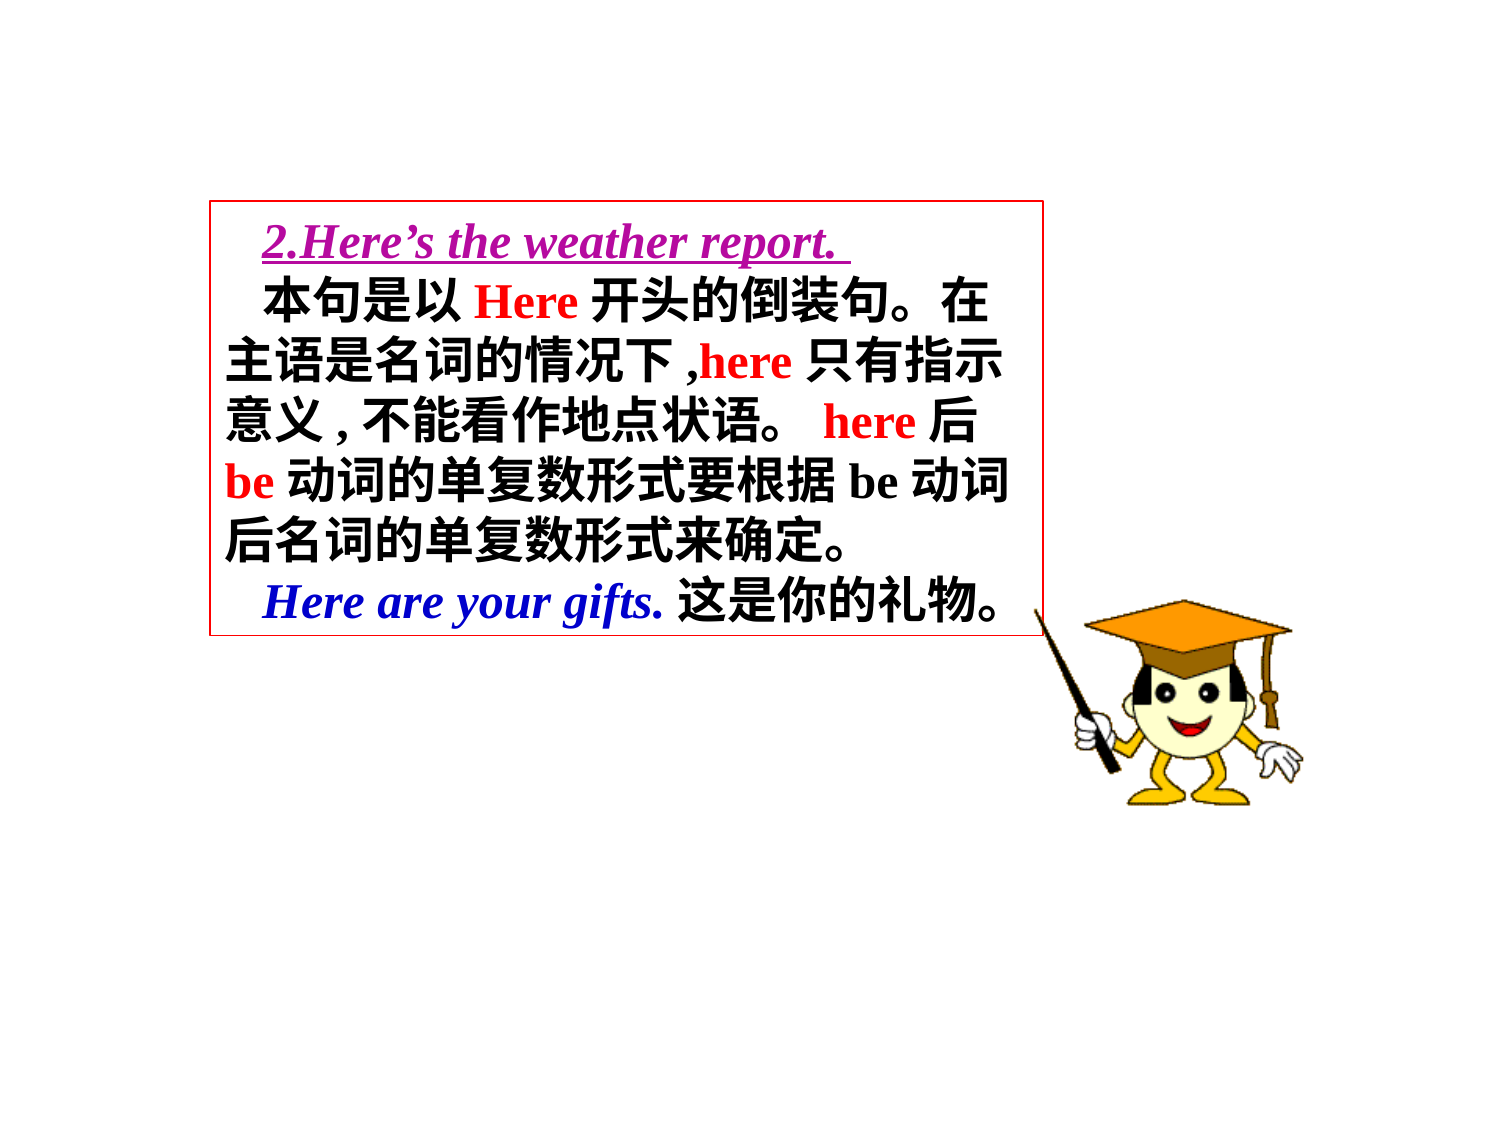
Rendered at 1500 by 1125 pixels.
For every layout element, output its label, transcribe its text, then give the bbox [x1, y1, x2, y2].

picture [1014, 584, 1328, 820]
text_box 2.Here’s the weather report. 本句是以Here开头的倒装句。在主语是名词的情况下,here只有指示意义,不能看作地点状语。here后be动词的单复数形式要根据be动词后名词的单复数形式来确定。 Here are your gifts.这是你的礼物。 [209, 200, 1044, 636]
